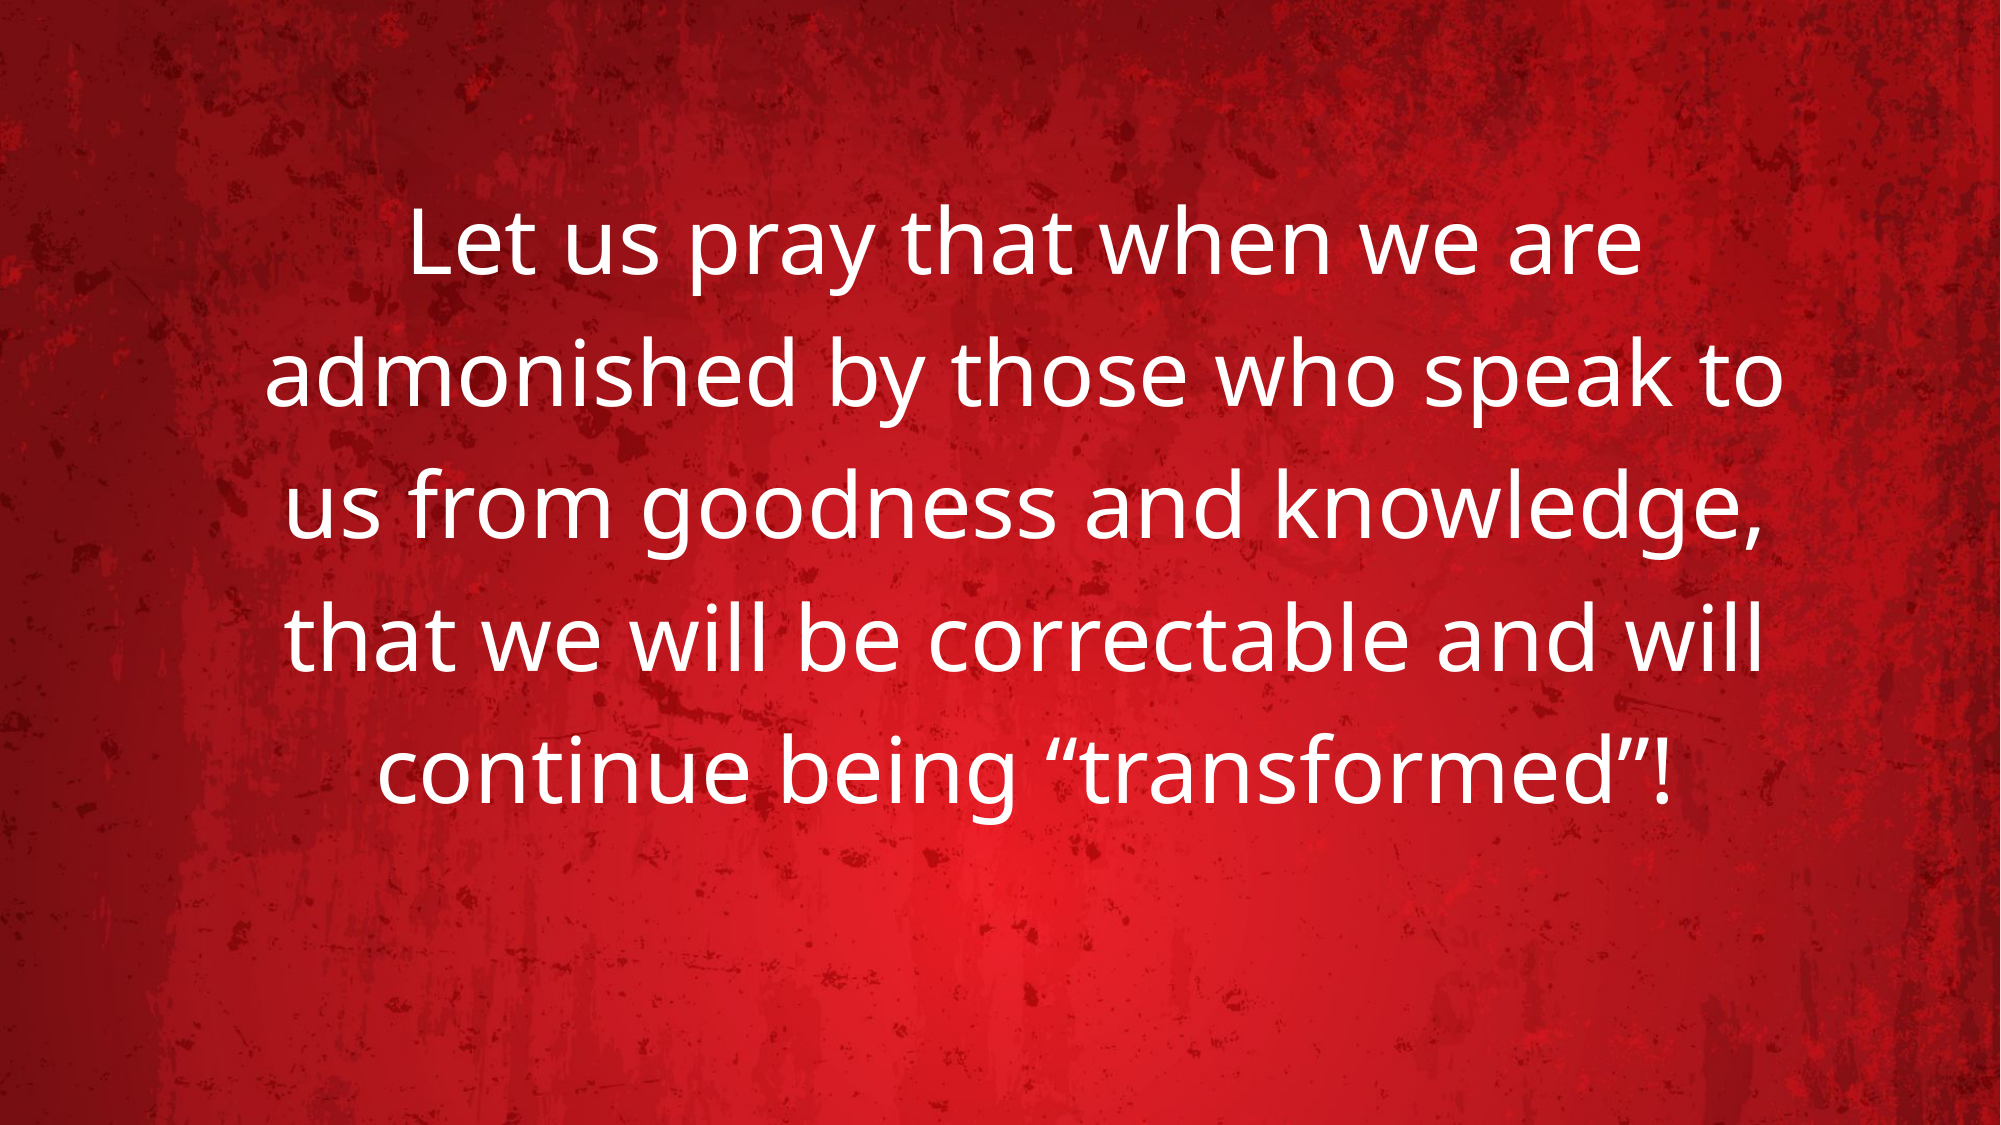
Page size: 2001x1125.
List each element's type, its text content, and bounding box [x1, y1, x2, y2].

list Let us pray that when we are admonished by those who speak to us from goodness and knowledge, that we will be correctable and will continue being “transformed”! [125, 136, 1851, 846]
picture [0, 0, 2001, 1125]
